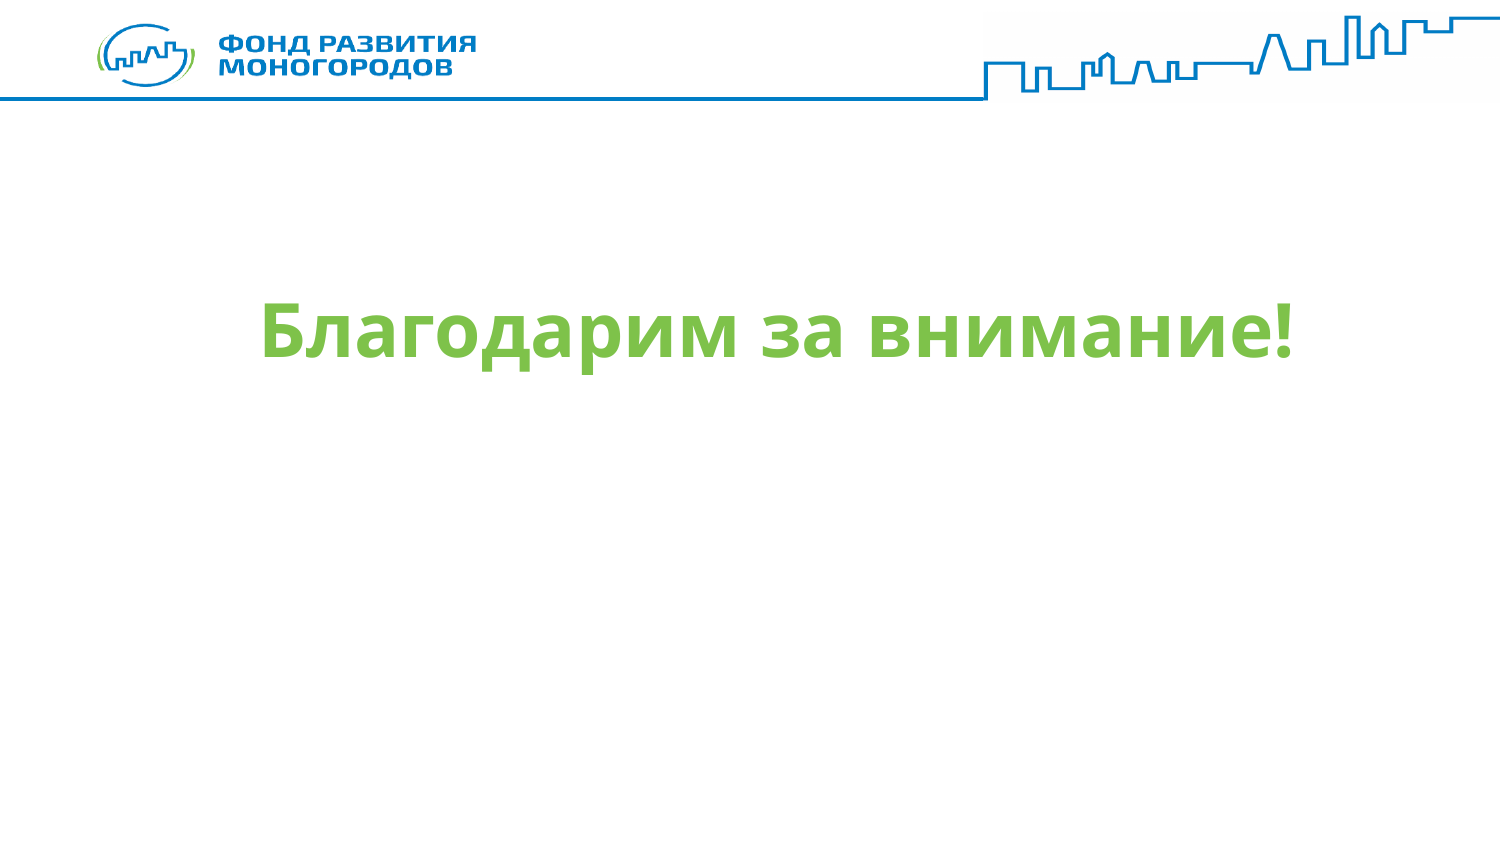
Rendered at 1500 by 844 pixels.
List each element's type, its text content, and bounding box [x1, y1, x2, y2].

picture [983, 11, 1500, 103]
picture [79, 6, 497, 97]
text_box Благодарим за внимание! [147, 225, 1407, 382]
